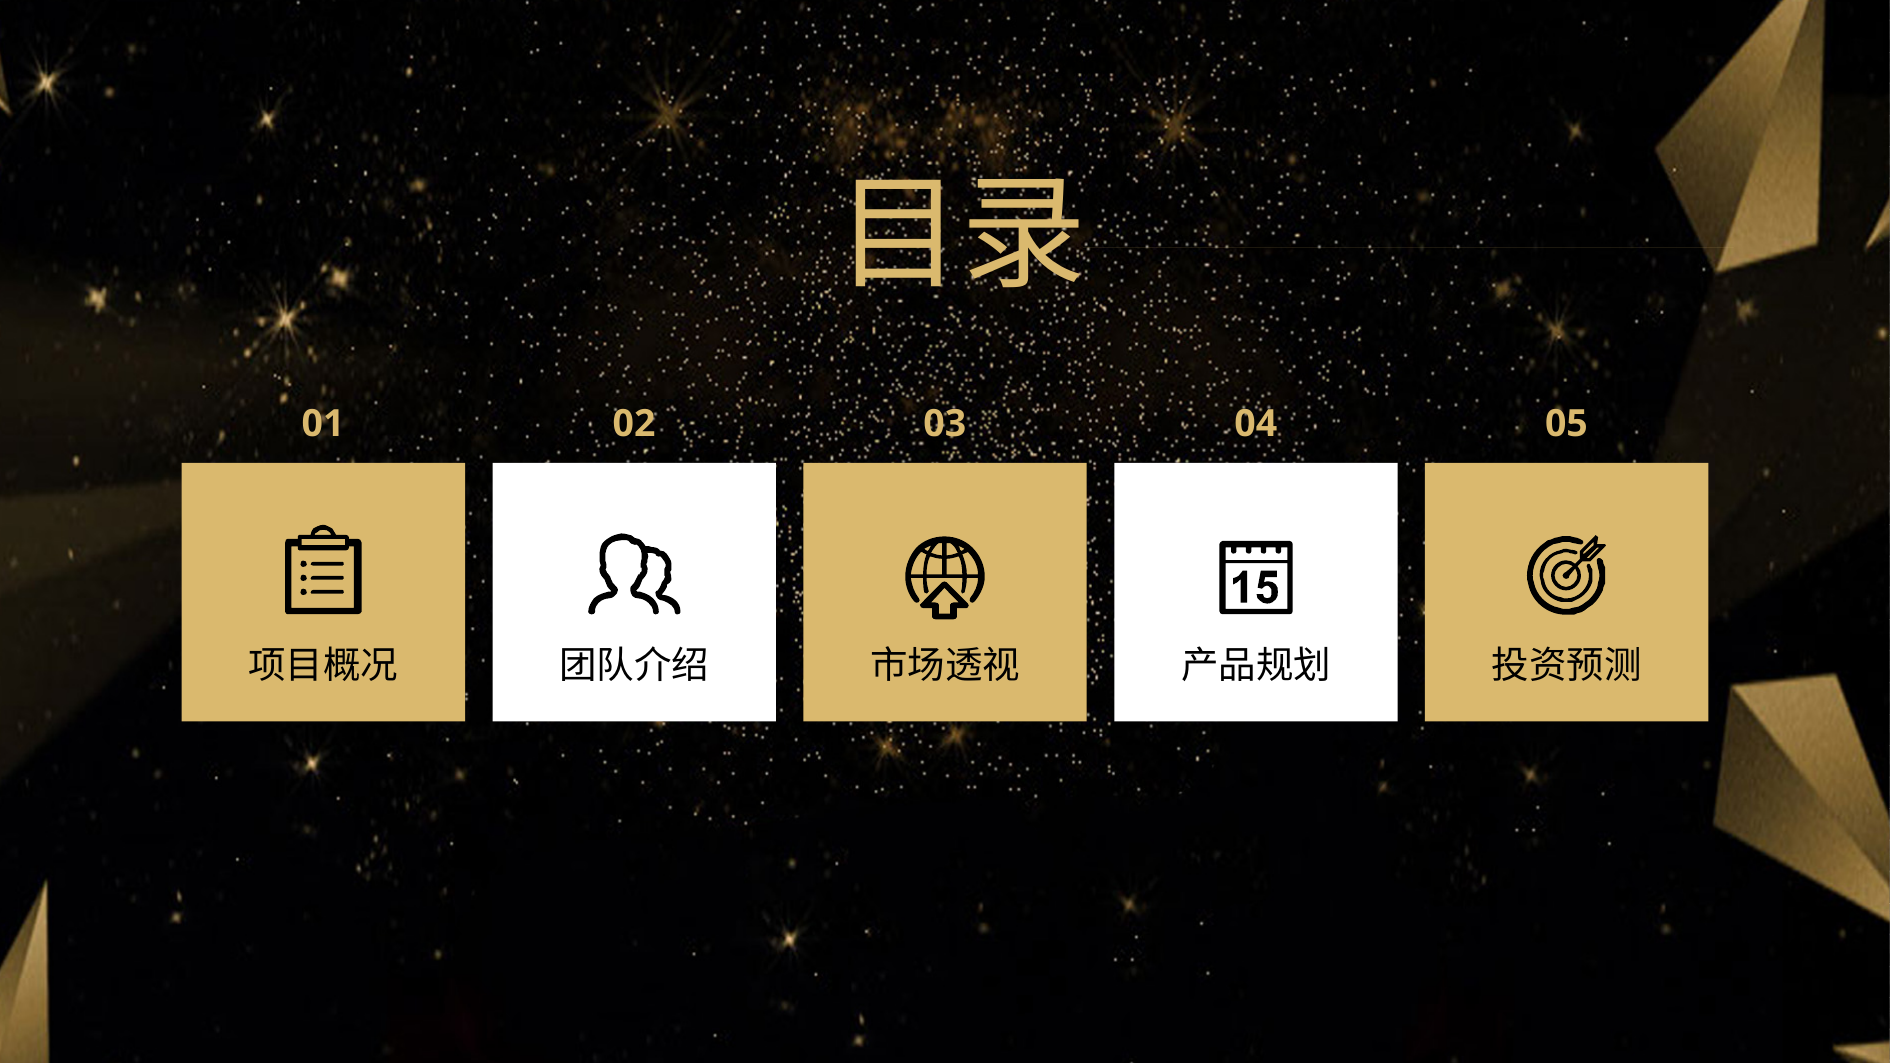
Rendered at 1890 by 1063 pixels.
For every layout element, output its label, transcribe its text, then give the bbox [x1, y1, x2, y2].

text_box [490, 461, 778, 723]
text_box [179, 461, 467, 723]
text_box 市场透视 [870, 641, 1020, 694]
text_box [1526, 536, 1606, 615]
text_box [588, 533, 681, 615]
text_box 团队介绍 [559, 641, 710, 694]
text_box 05 [1545, 389, 1589, 452]
text_box [905, 536, 985, 603]
picture [0, 0, 1890, 1063]
text_box 02 [612, 389, 656, 452]
text_box [1423, 461, 1710, 723]
text_box [285, 524, 362, 615]
text_box 投资预测 [1491, 641, 1642, 694]
text_box 03 [923, 389, 967, 452]
text_box 项目概况 [248, 641, 399, 694]
text_box 01 [301, 389, 345, 452]
text_box [1112, 461, 1400, 723]
text_box [919, 581, 969, 620]
text_box [1087, 245, 1736, 249]
text_box [1551, 535, 1606, 591]
text_box 04 [1234, 389, 1278, 452]
text_box [1219, 540, 1293, 615]
text_box [801, 461, 1089, 723]
text_box 目录 [836, 152, 1087, 310]
text_box 产品规划 [1181, 641, 1331, 694]
